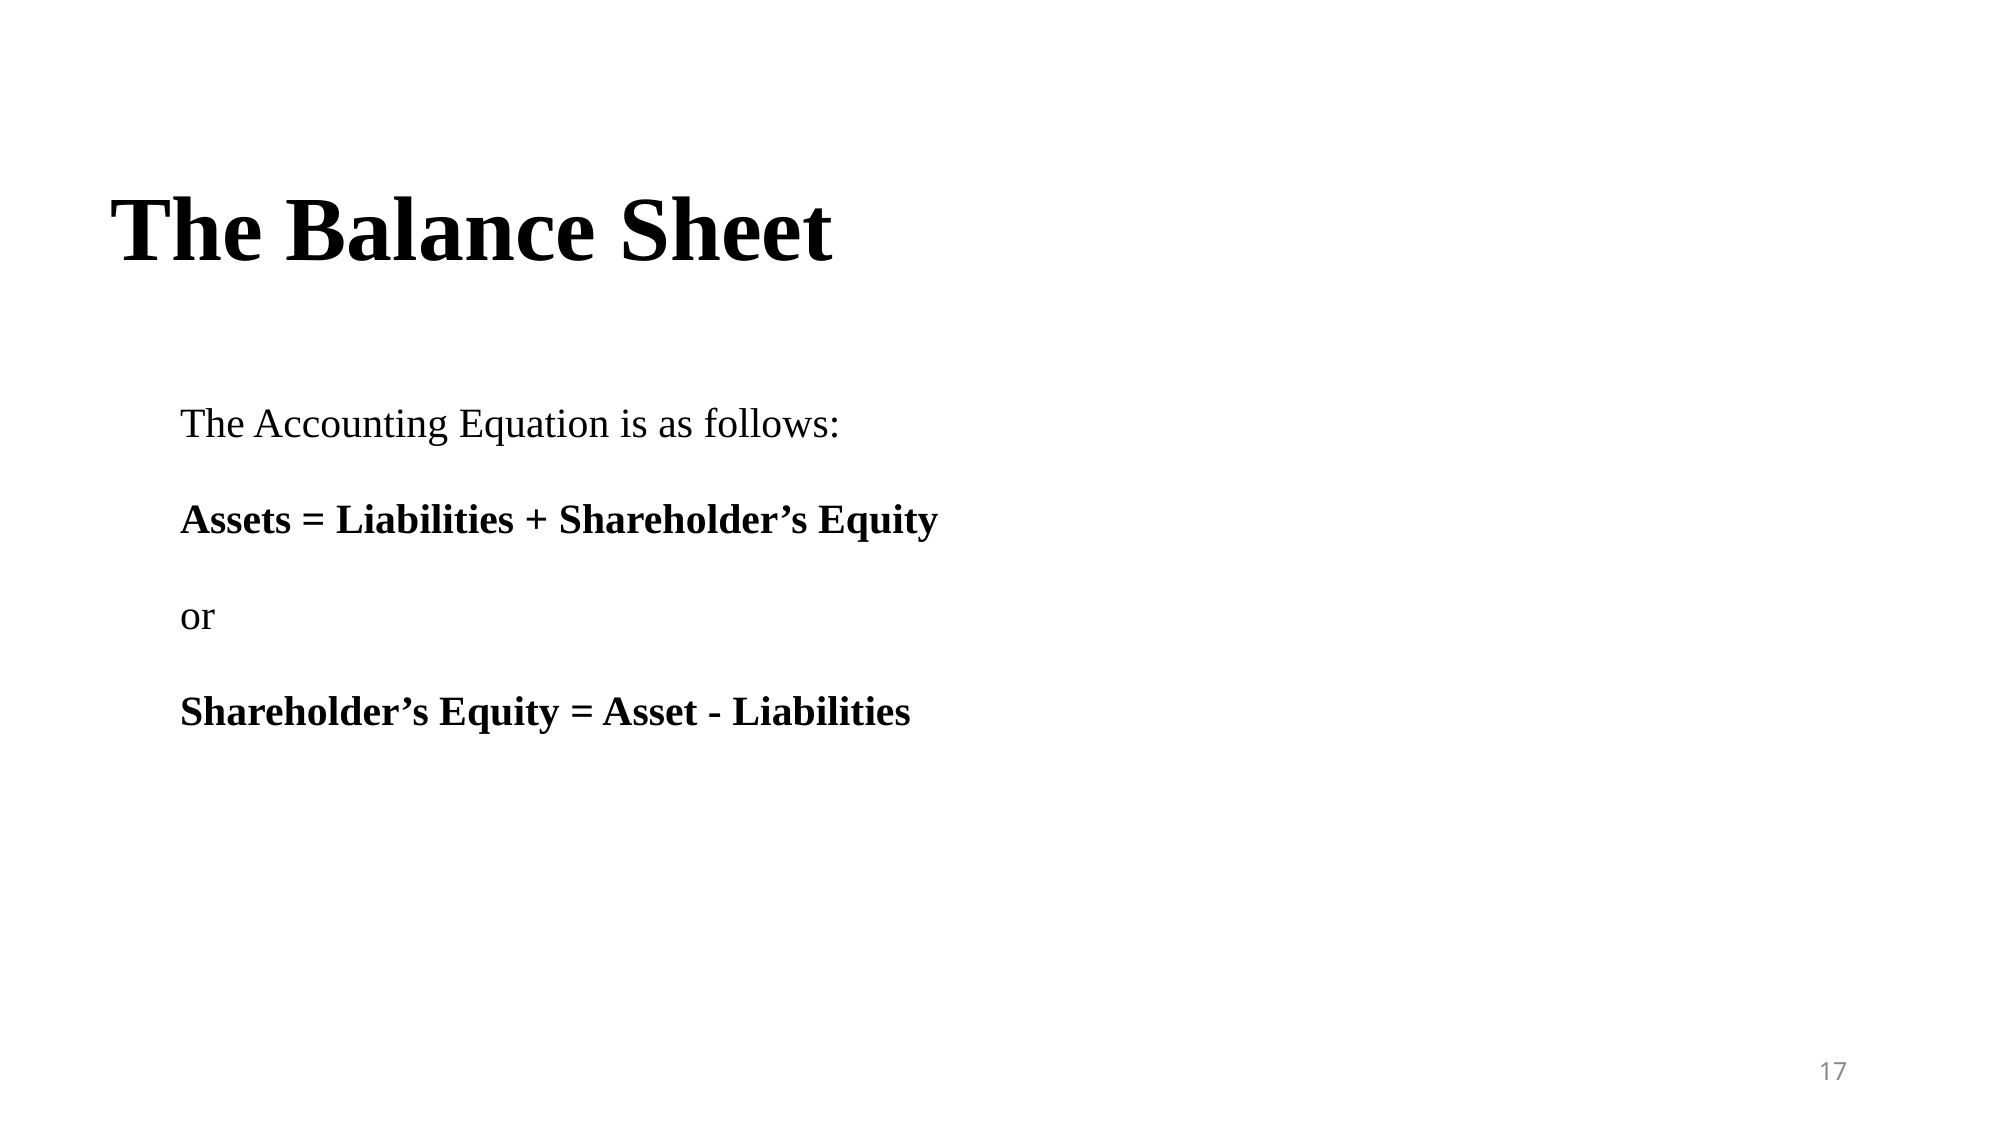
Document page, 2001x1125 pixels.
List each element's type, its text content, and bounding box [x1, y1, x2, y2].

list The Accounting Equation is as follows: Assets = Liabilities + Shareholder’s Equity or Shareholder’s Equity = Asset - Liabilities [165, 362, 1181, 838]
slide_number 17 [1412, 1042, 1863, 1103]
title The Balance Sheet [94, 146, 1602, 315]
